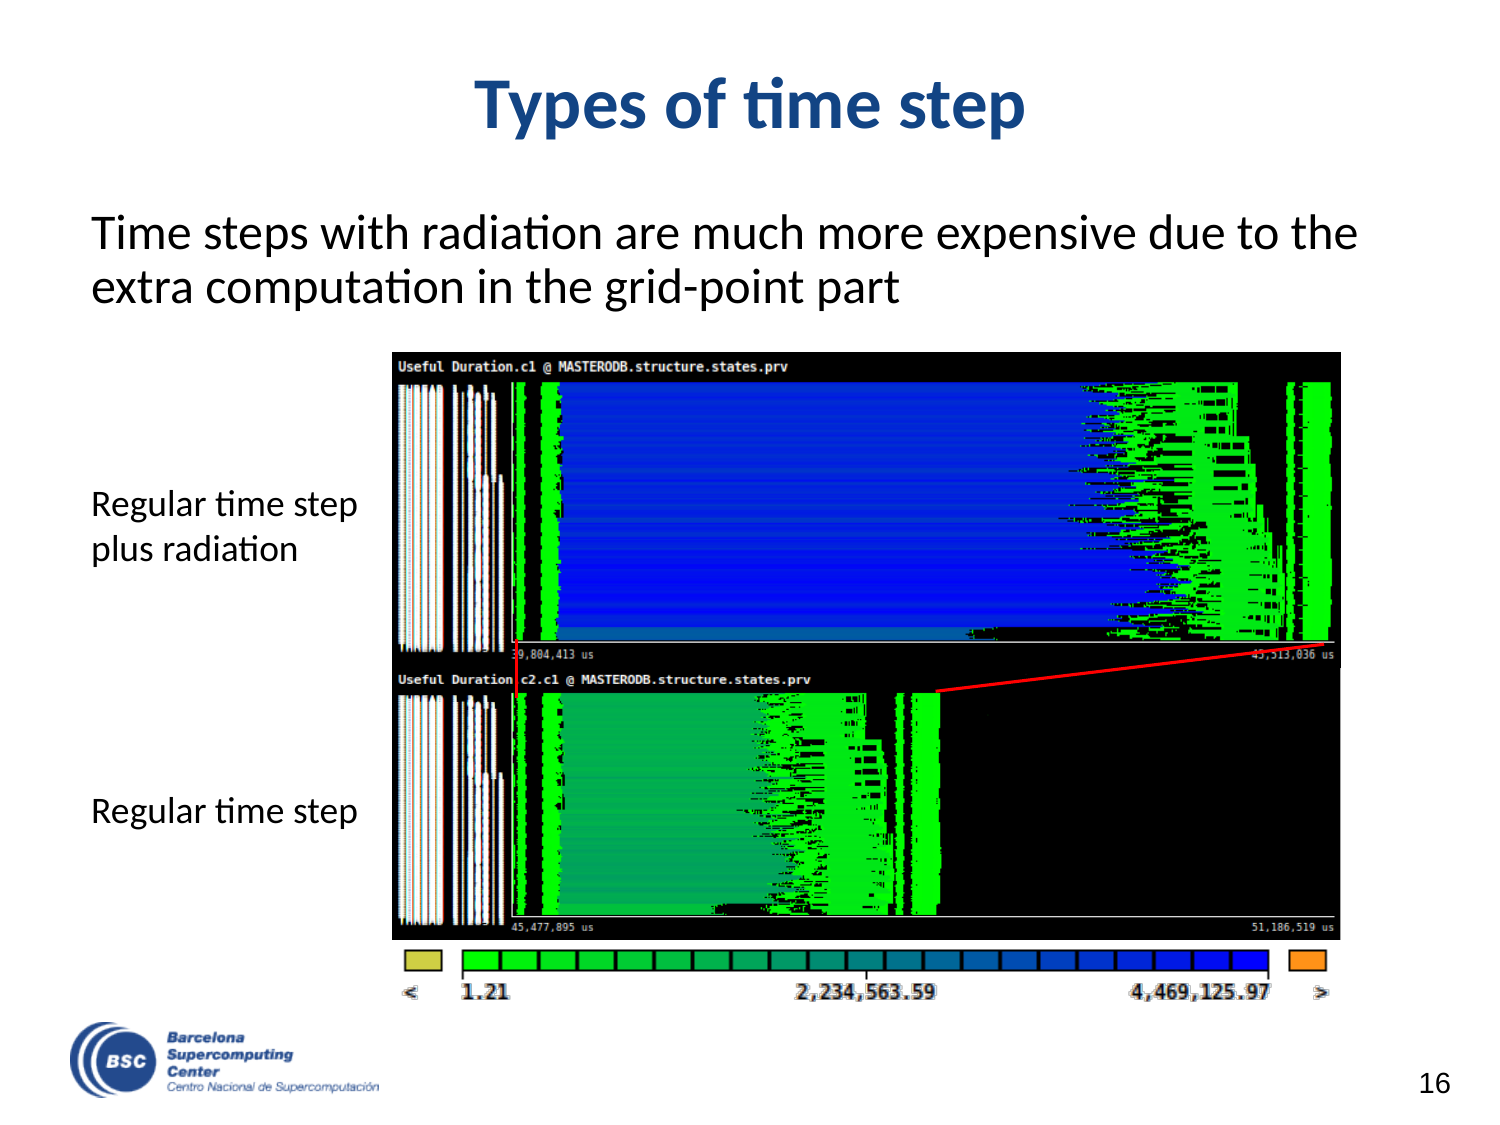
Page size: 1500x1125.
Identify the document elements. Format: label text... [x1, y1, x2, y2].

picture [70, 1022, 379, 1098]
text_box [391, 352, 1341, 1018]
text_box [935, 643, 1325, 692]
list Time steps with radiation are much more expensive due to the extra computation in the grid-point part [76, 199, 1427, 993]
title Types of time step [76, 35, 1427, 174]
slide_number ‹#› [1403, 1038, 1494, 1125]
text_box Regular time step plus radiation [76, 463, 382, 594]
text_box Regular time step [76, 777, 386, 839]
